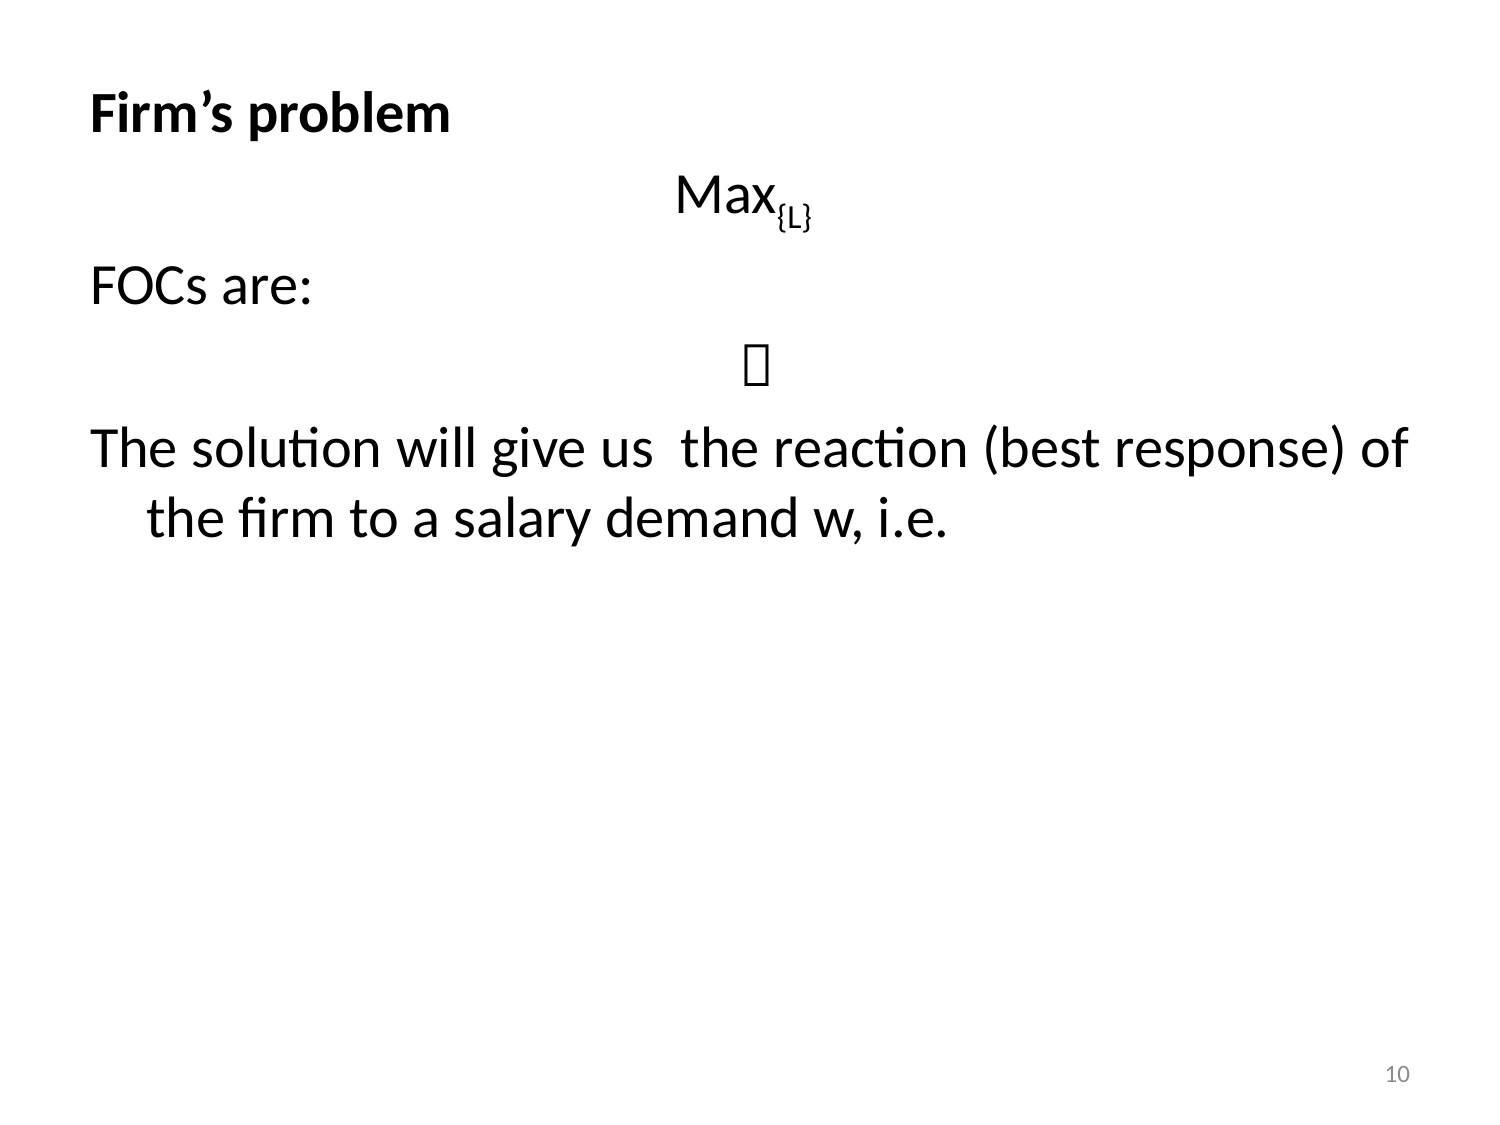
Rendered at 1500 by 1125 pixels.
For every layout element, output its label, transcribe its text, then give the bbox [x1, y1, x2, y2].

slide_number 10 [1074, 1042, 1425, 1103]
